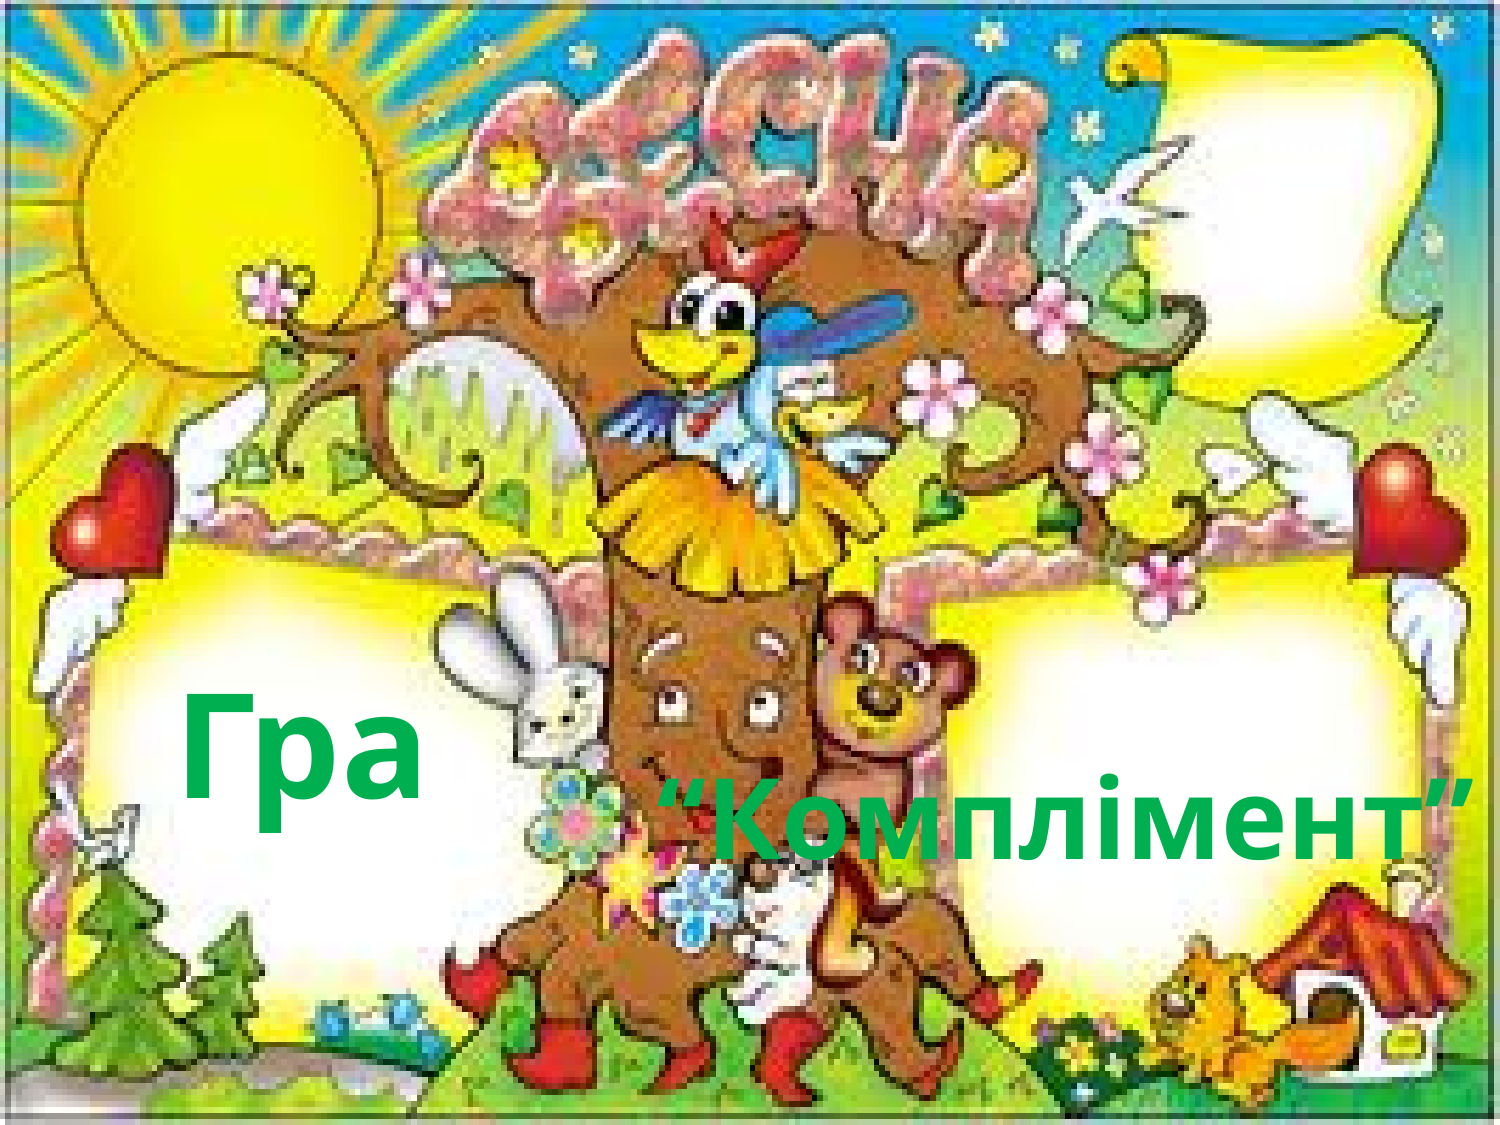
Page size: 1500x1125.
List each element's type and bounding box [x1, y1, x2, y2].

list [0, 0, 1500, 1125]
